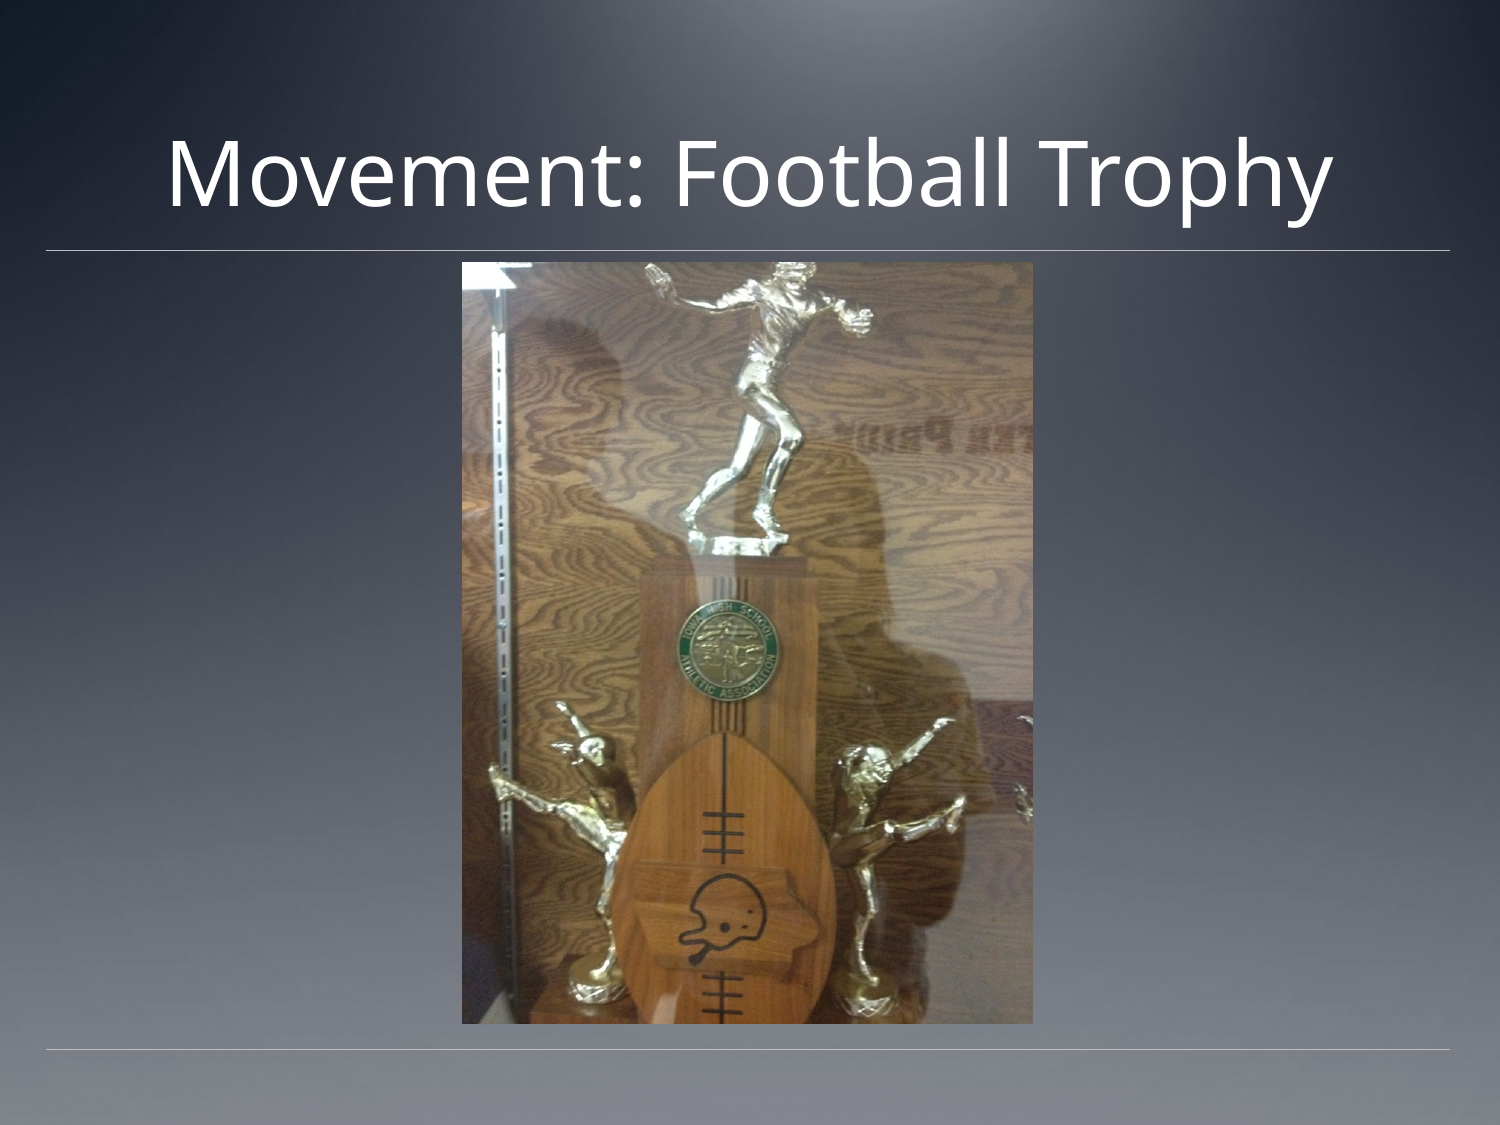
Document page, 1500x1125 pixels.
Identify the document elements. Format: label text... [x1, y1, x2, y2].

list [99, 260, 1396, 1026]
title Movement: Football Trophy [105, 17, 1394, 233]
